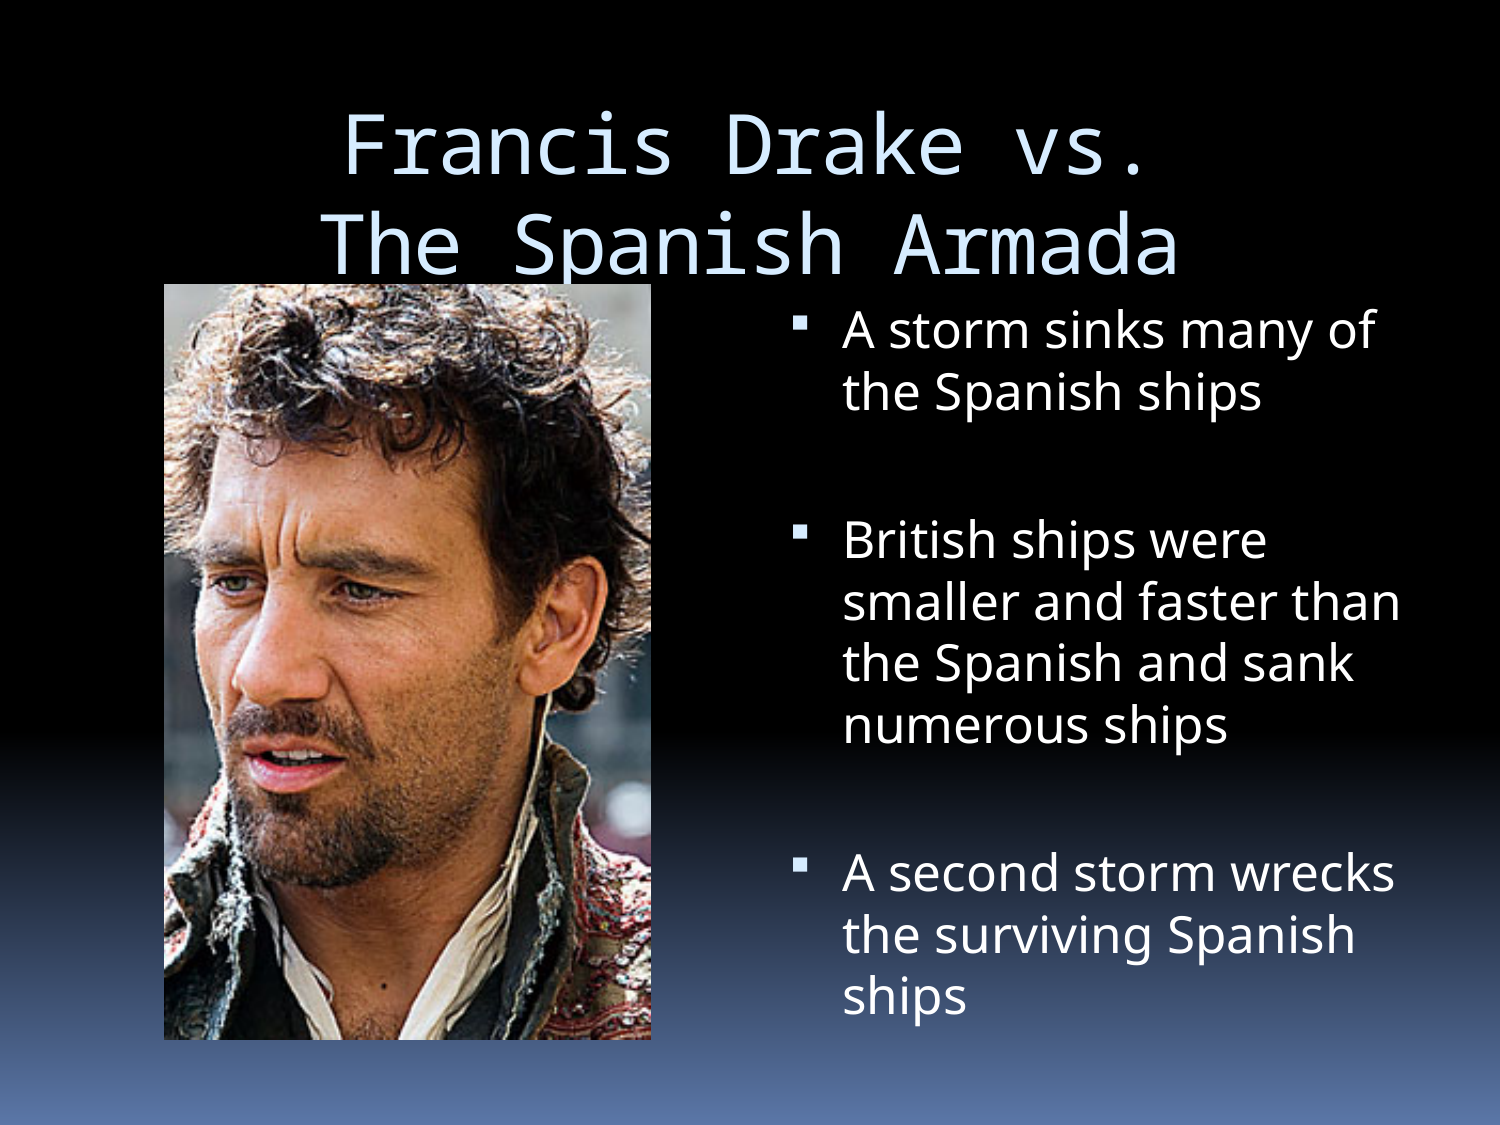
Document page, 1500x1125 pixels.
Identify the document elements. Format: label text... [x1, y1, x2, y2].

list A storm sinks many of the Spanish ships British ships were smaller and faster than the Spanish and sank numerous ships A second storm wrecks the surviving Spanish ships [763, 290, 1427, 1033]
title Francis Drake vs. The Spanish Armada [75, 83, 1425, 234]
picture [163, 283, 651, 1040]
